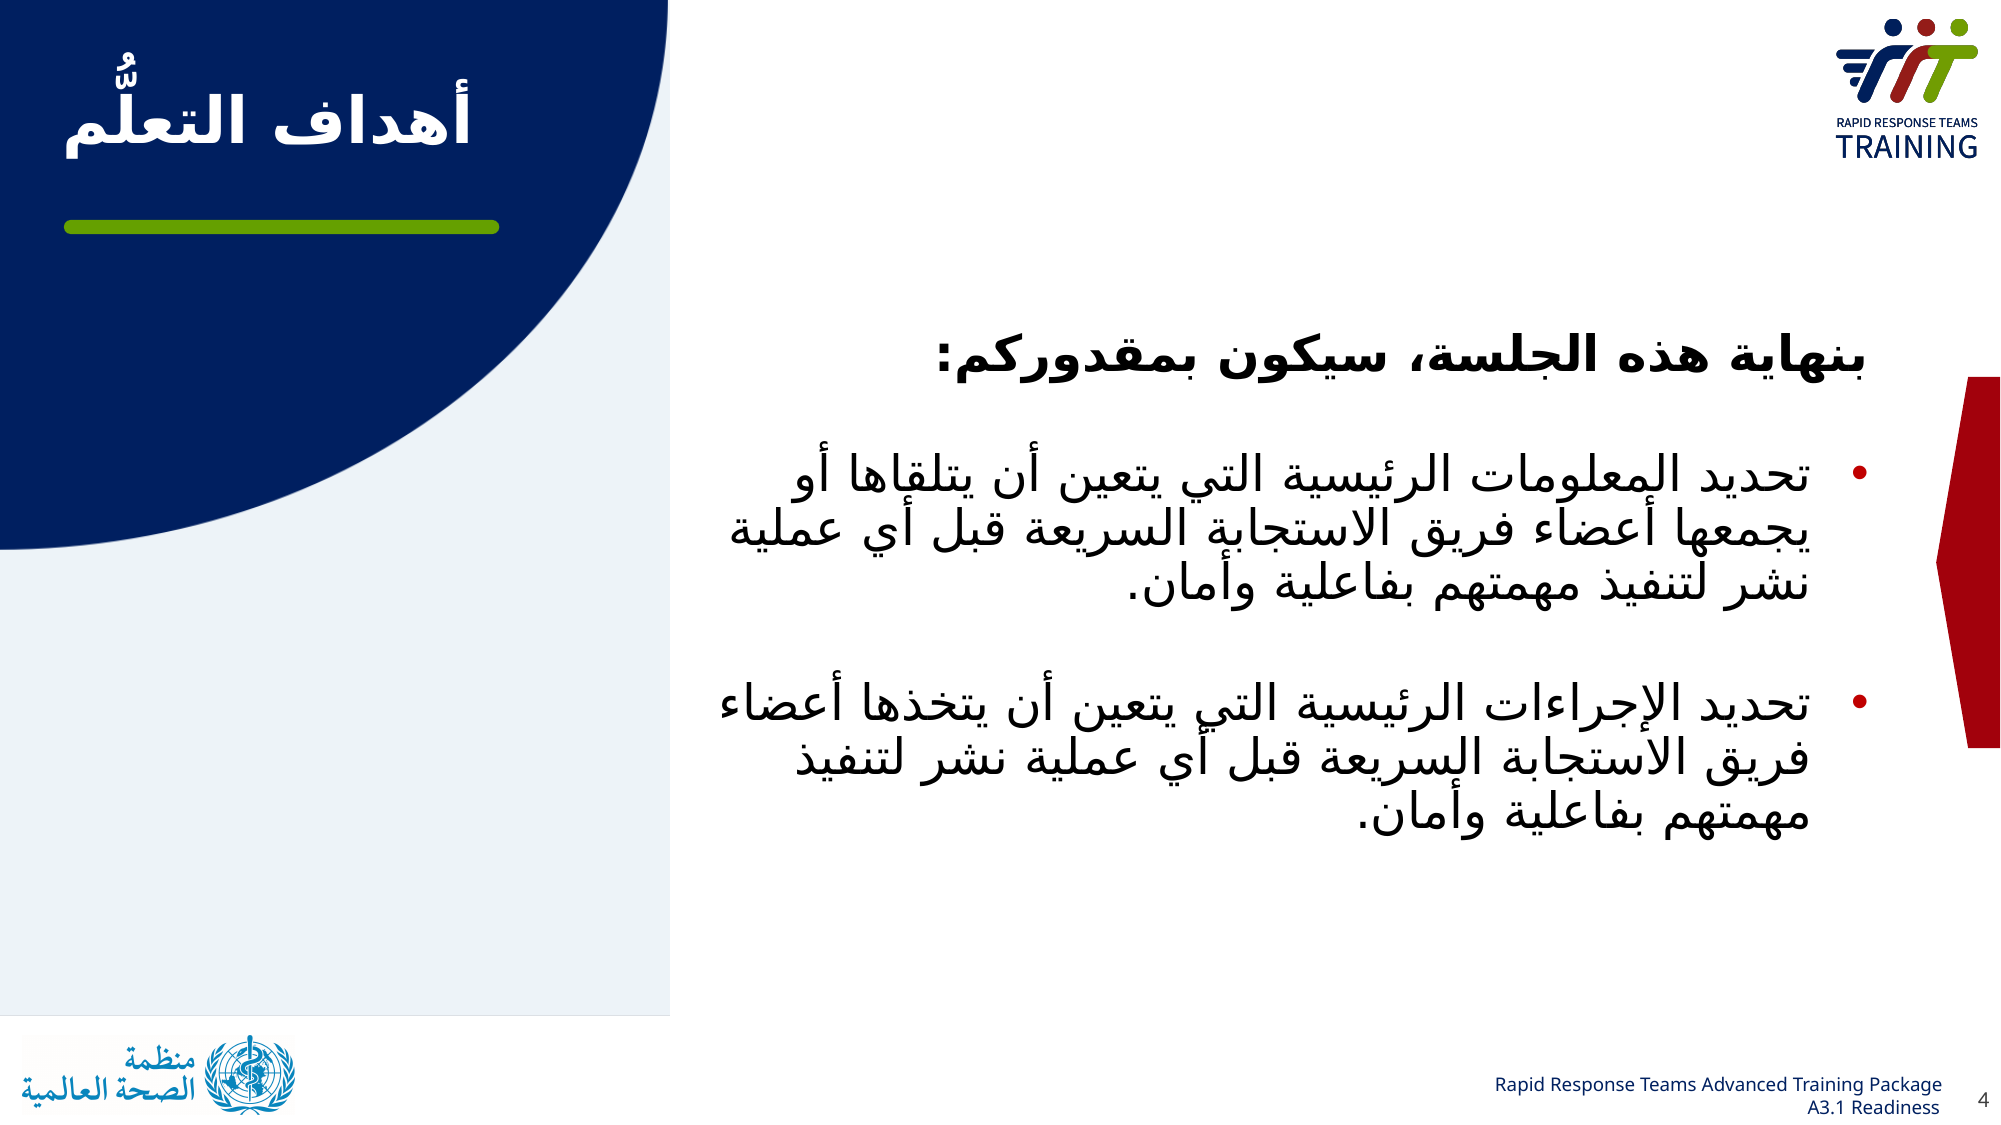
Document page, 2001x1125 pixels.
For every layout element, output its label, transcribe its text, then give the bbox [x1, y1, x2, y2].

list بنهاية هذه الجلسة، سيكون بمقدوركم: تحديد المعلومات الرئيسية التي يتعين أن يتلقاها أو يجمعها أعضاء فريق الاستجابة السريعة قبل أي عملية نشر لتنفيذ مهمتهم بفاعلية وأمان. تحديد الإجراءات الرئيسية التي يتعين أن يتخذها أعضاء فريق الاستجابة السريعة قبل أي عملية نشر لتنفيذ مهمتهم بفاعلية وأمان. [701, 128, 1884, 1039]
picture [1835, 19, 1978, 167]
picture [0, 0, 670, 1017]
title أهداف التعلُّم [46, 0, 482, 283]
picture [22, 1035, 295, 1115]
picture [252, 1050, 258, 1059]
slide_number 4 [1882, 1037, 1916, 1092]
